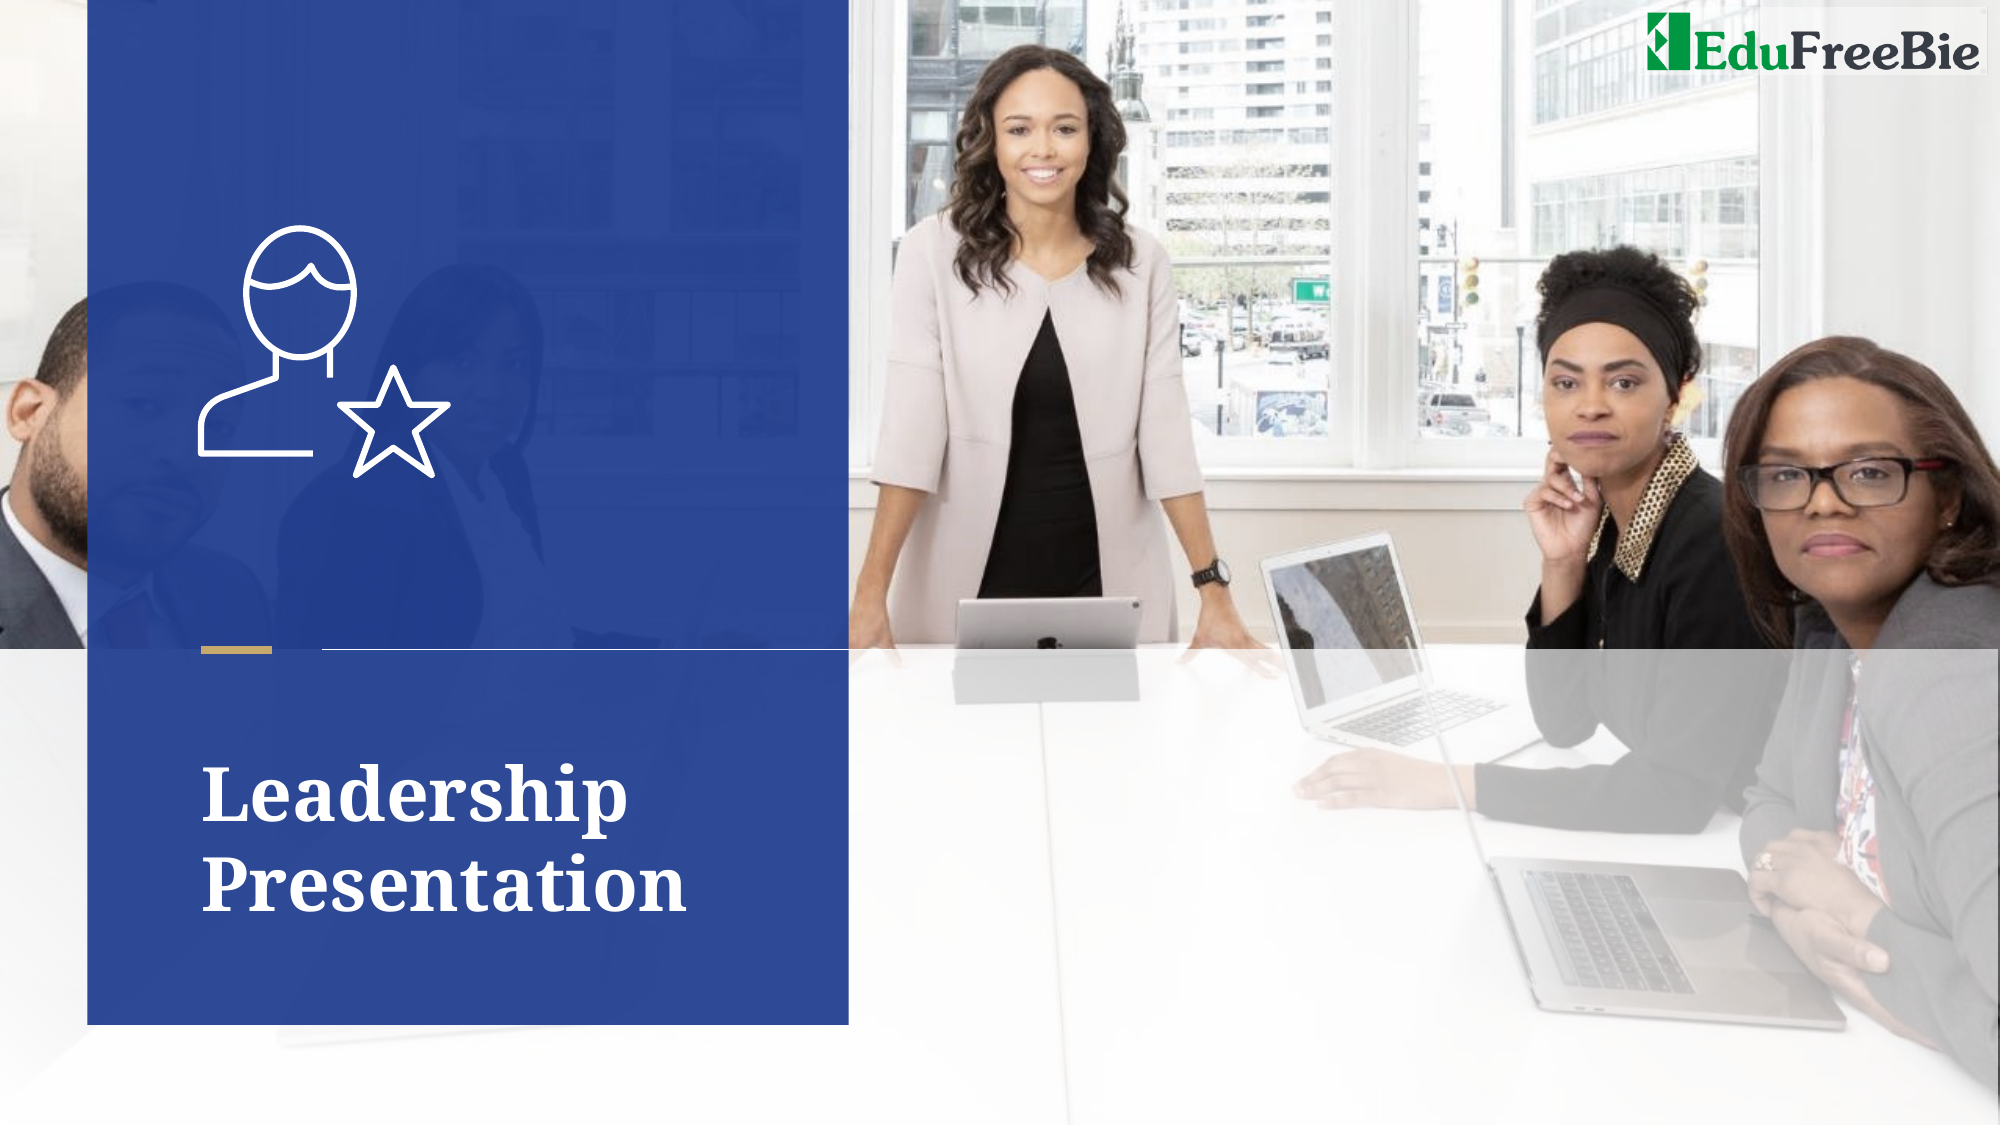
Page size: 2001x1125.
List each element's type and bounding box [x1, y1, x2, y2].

text_box [200, 228, 448, 475]
picture [0, 0, 2000, 1125]
